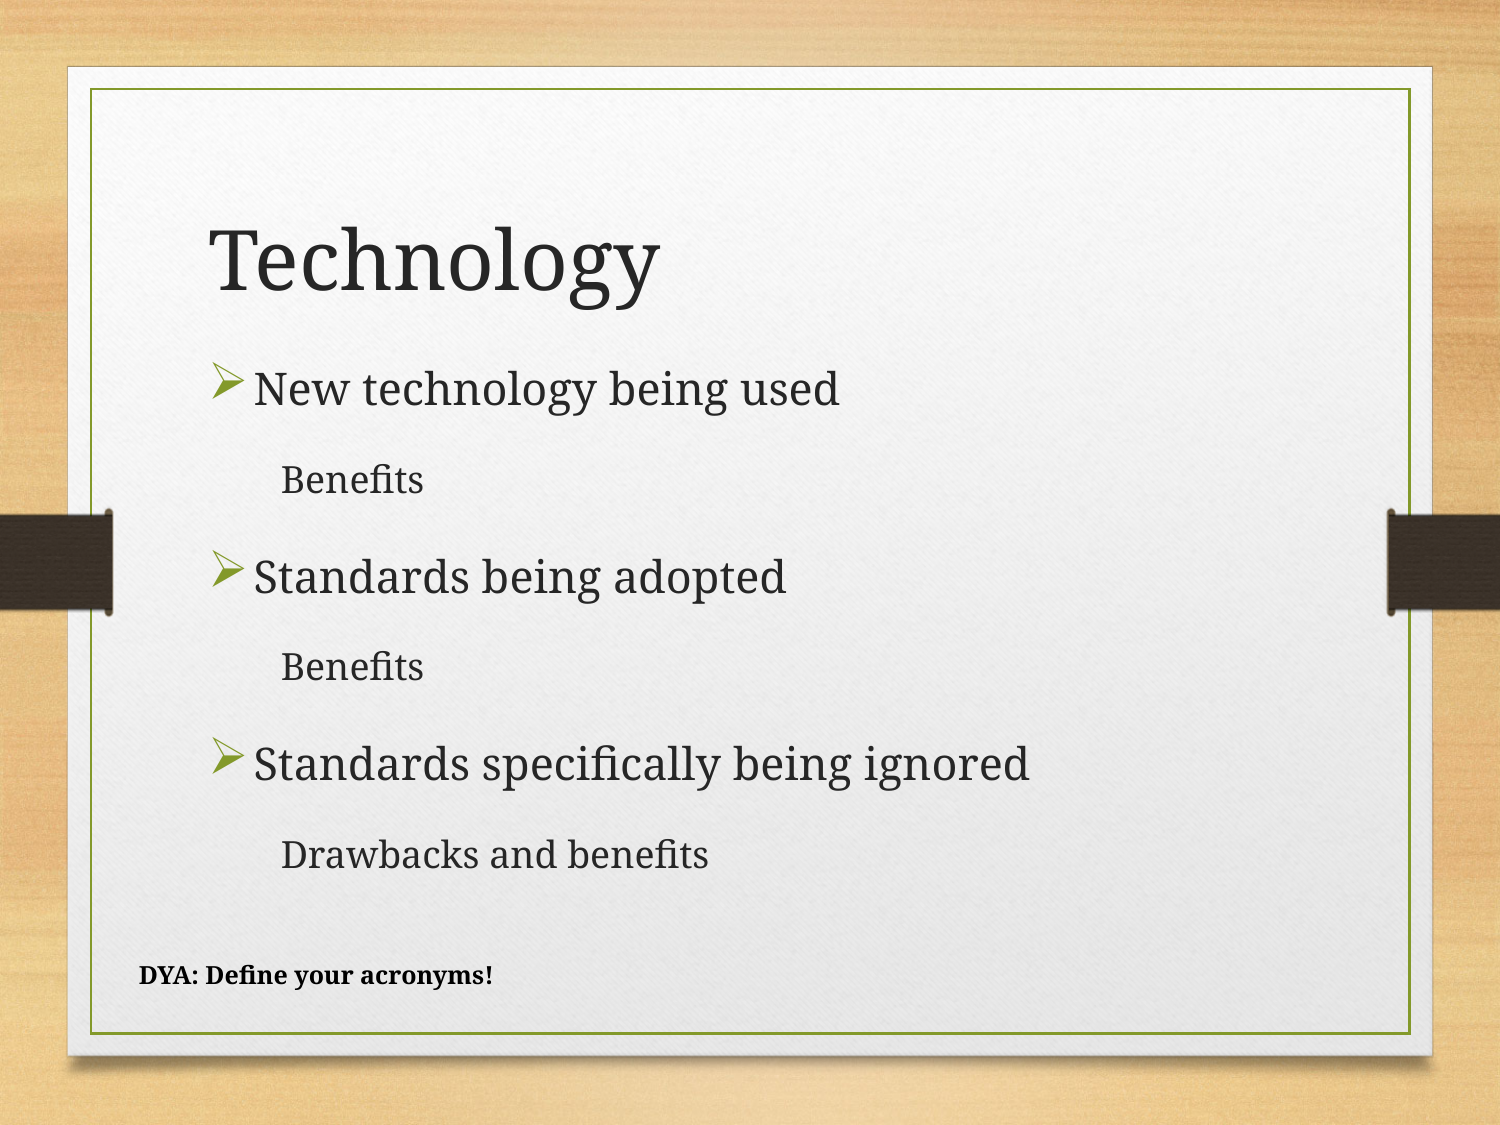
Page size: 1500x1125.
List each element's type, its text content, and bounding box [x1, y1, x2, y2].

title Technology [193, 150, 1309, 365]
picture [0, 0, 1500, 1125]
list New technology being used Benefits Standards being adopted Benefits Standards specifically being ignored Drawbacks and benefits [193, 326, 1079, 892]
text_box DYA: Define your acronyms! [123, 952, 1474, 1035]
